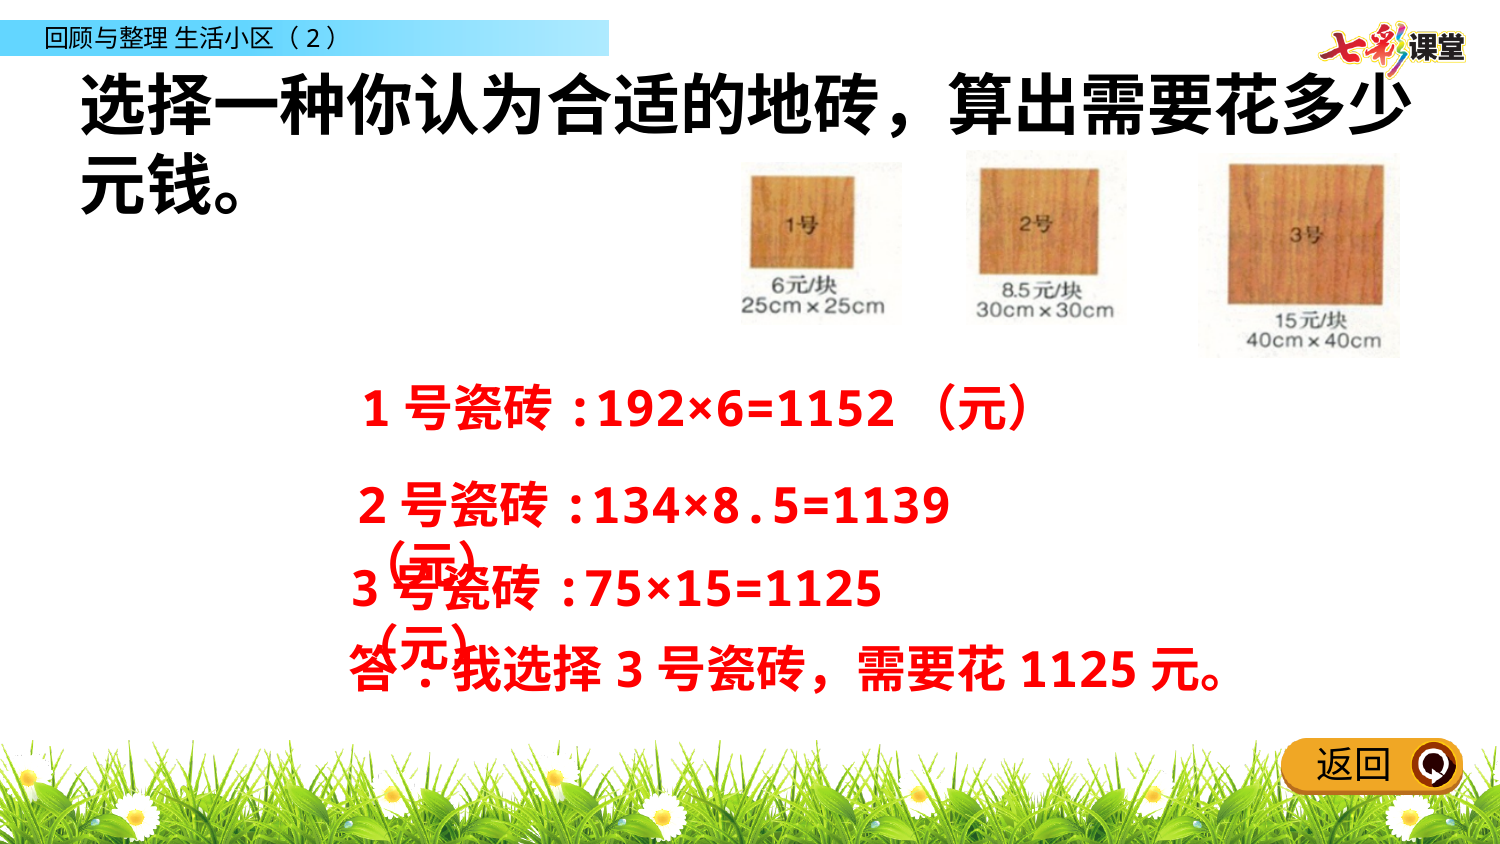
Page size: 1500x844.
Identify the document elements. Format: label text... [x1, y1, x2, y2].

text_box 答:我选择3号瓷砖，需要花1125元。 [333, 629, 1223, 705]
text_box 3号瓷砖:75×15=1125（元） [334, 549, 1038, 685]
text_box 选择一种你认为合适的地砖，算出需要花多少元钱。 [64, 55, 1447, 231]
picture [1197, 153, 1400, 358]
picture [0, 740, 1500, 844]
text_box 2号瓷砖:134×8.5=1139（元） [342, 465, 1108, 601]
picture [966, 149, 1127, 326]
picture [1316, 20, 1468, 80]
picture [741, 162, 902, 325]
text_box 1号瓷砖:192×6=1152（元） [346, 368, 1087, 444]
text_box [1281, 733, 1464, 795]
